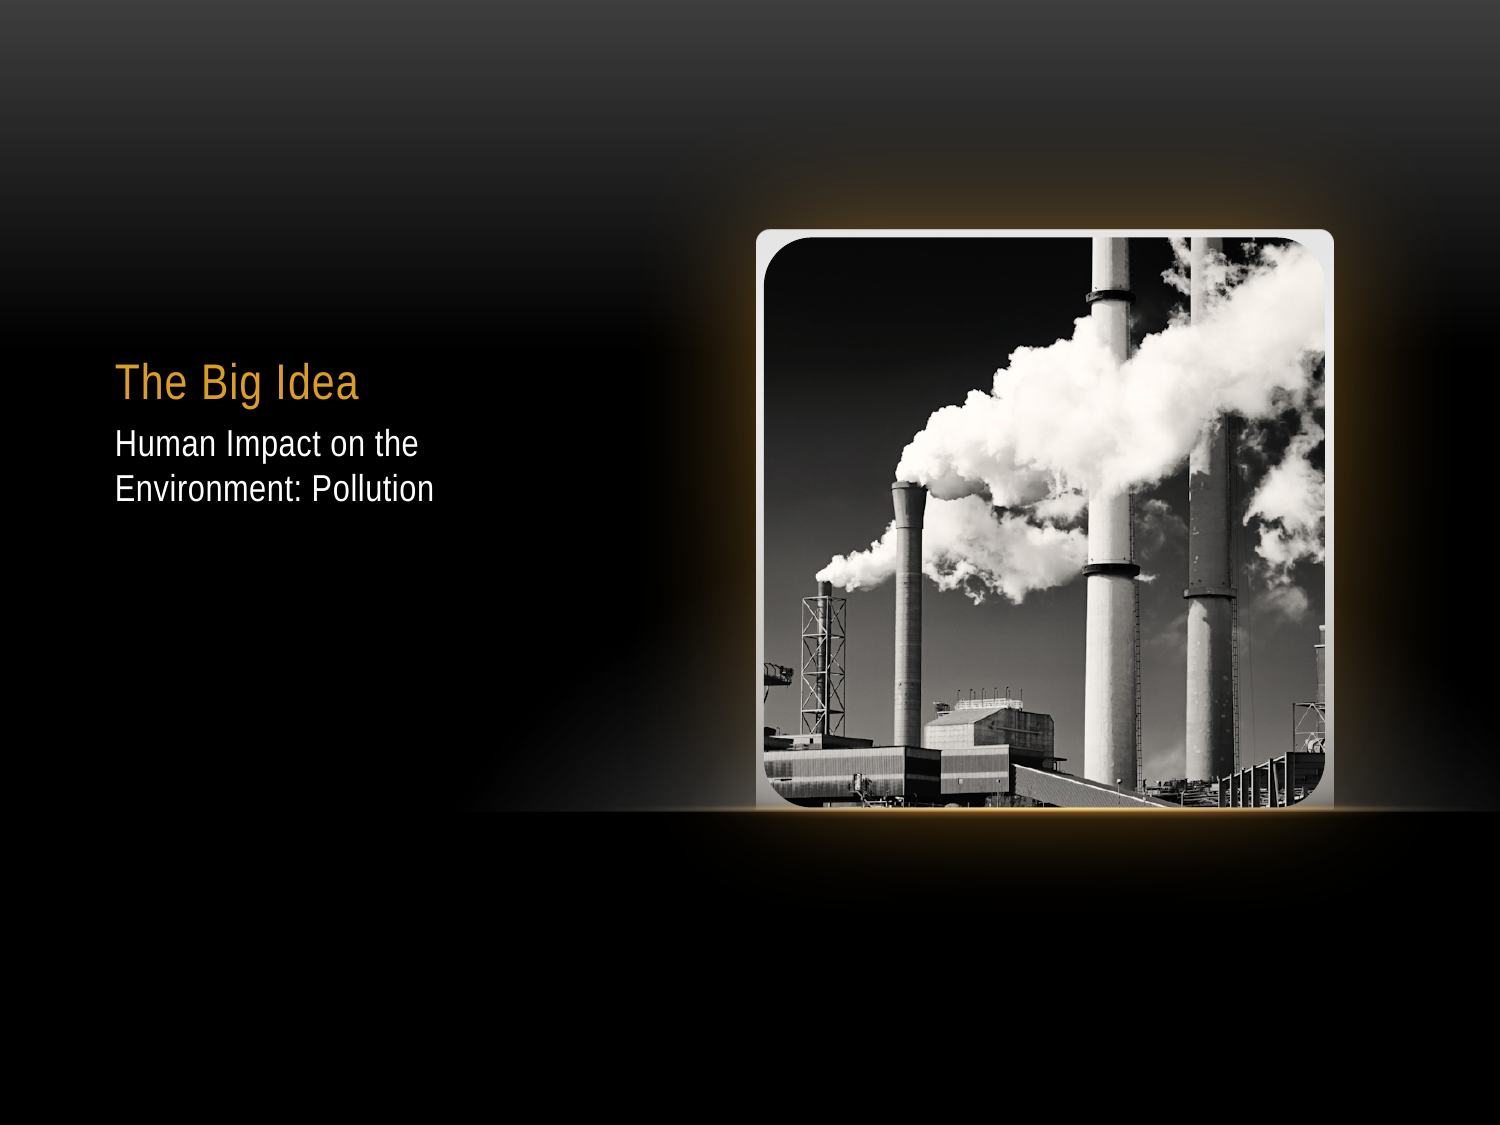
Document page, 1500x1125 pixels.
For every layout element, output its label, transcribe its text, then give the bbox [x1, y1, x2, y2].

list Human Impact on the Environment: Pollution [99, 417, 588, 813]
picture [0, 0, 1500, 1125]
title The Big Idea [99, 237, 588, 417]
